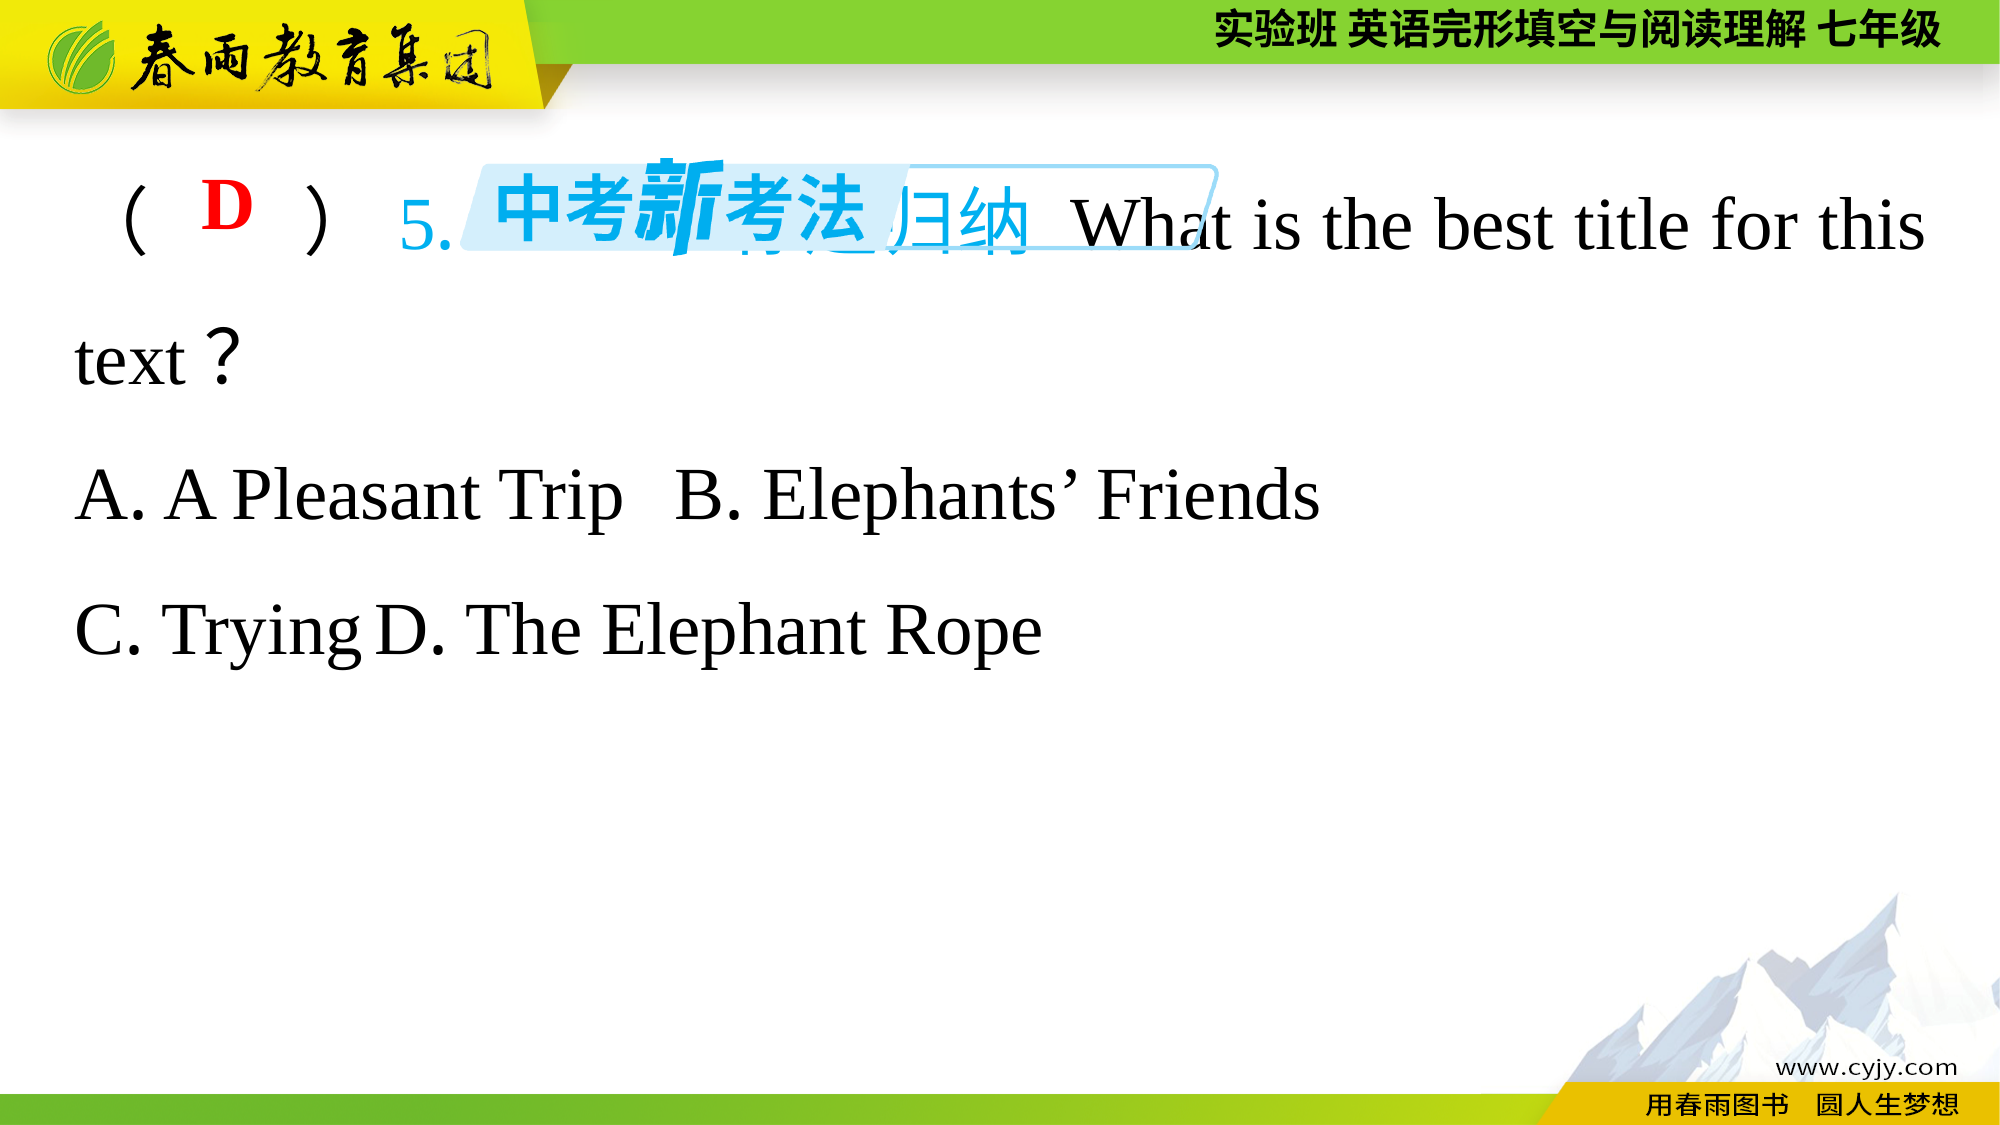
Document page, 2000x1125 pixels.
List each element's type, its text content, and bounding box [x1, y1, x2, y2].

list （ ）5. 标题归纳 What is the best title for this text？ A. A Pleasant Trip B. Elephants’ Friends C. Trying D. The Elephant Rope [59, 122, 1944, 683]
text_box D [186, 146, 271, 252]
picture [0, 0, 2000, 1125]
